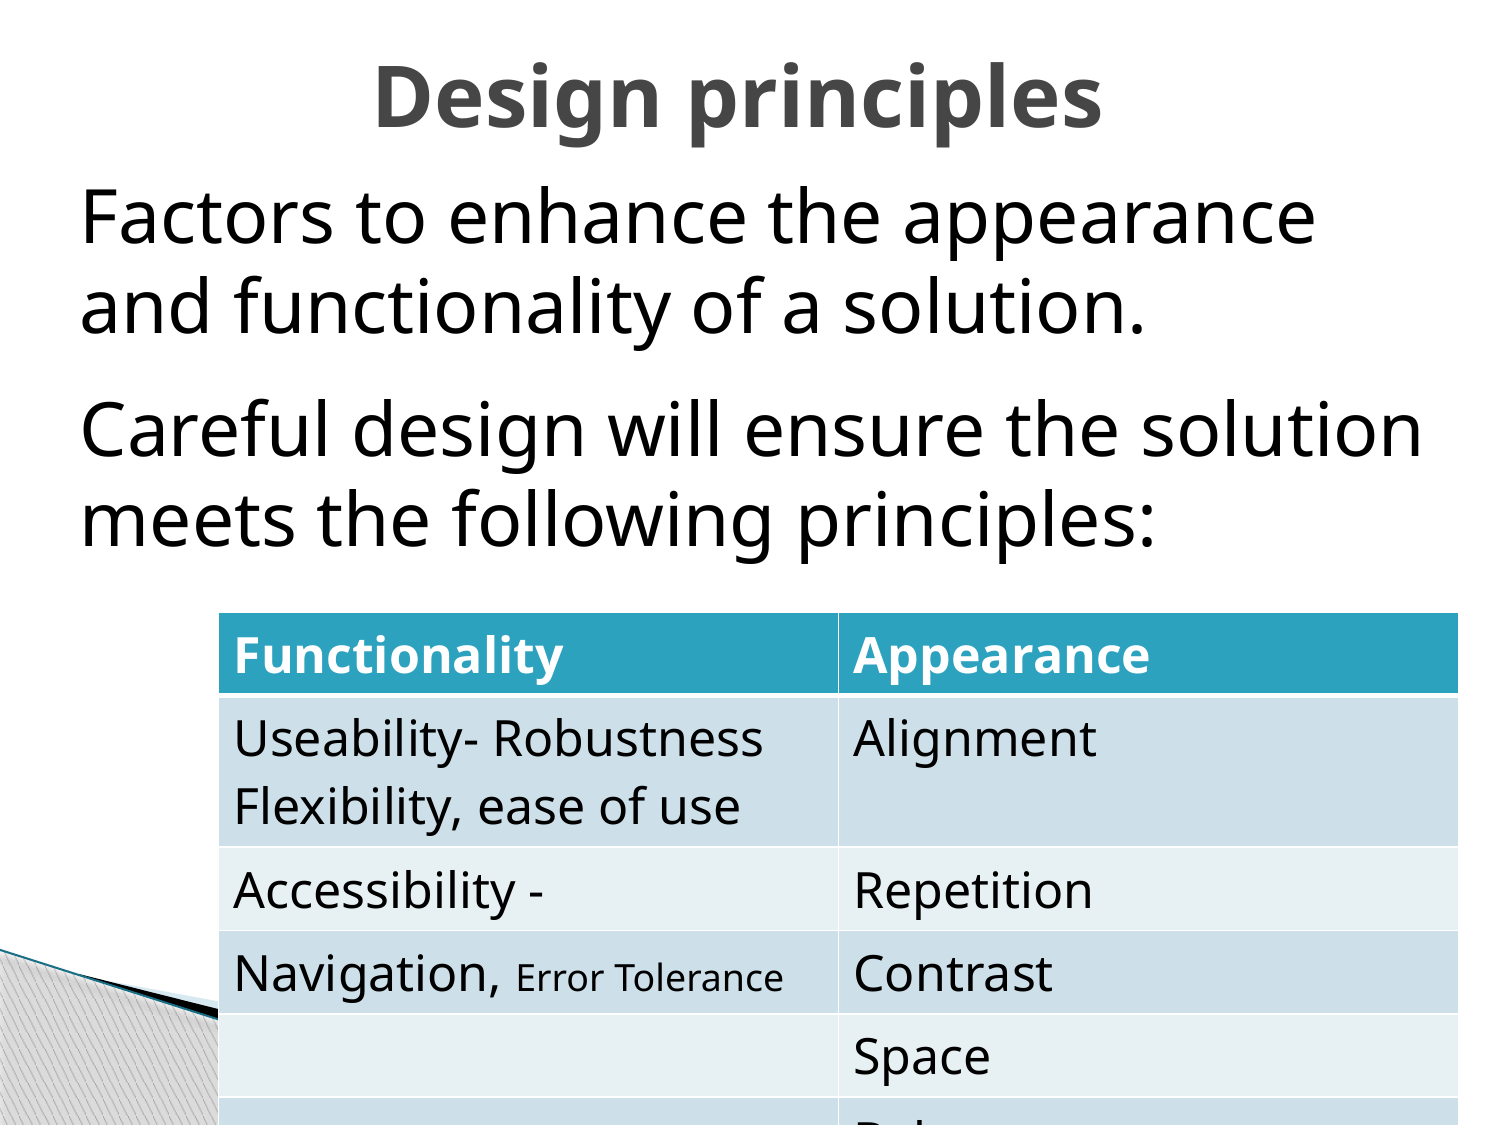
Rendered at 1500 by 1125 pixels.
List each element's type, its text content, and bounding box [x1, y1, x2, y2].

list Factors to enhance the appearance and functionality of a solution. Careful design will ensure the solution meets the following principles: [64, 160, 1447, 657]
table_cell [219, 1015, 838, 1096]
table_cell [219, 1098, 838, 1125]
table_cell Useability- Robustness Flexibility, ease of use [219, 698, 838, 846]
table_cell Accessibility - [219, 848, 838, 930]
table_cell Space [839, 1015, 1458, 1096]
table_cell Navigation, Error Tolerance [219, 931, 838, 1013]
table_header Appearance [839, 613, 1458, 693]
table_cell Alignment [839, 698, 1458, 846]
table_cell Balance [839, 1098, 1458, 1125]
table_header Functionality [219, 613, 838, 693]
table_cell Repetition [839, 848, 1458, 930]
title Design principles [100, 0, 1376, 188]
table_cell Contrast [839, 931, 1458, 1013]
